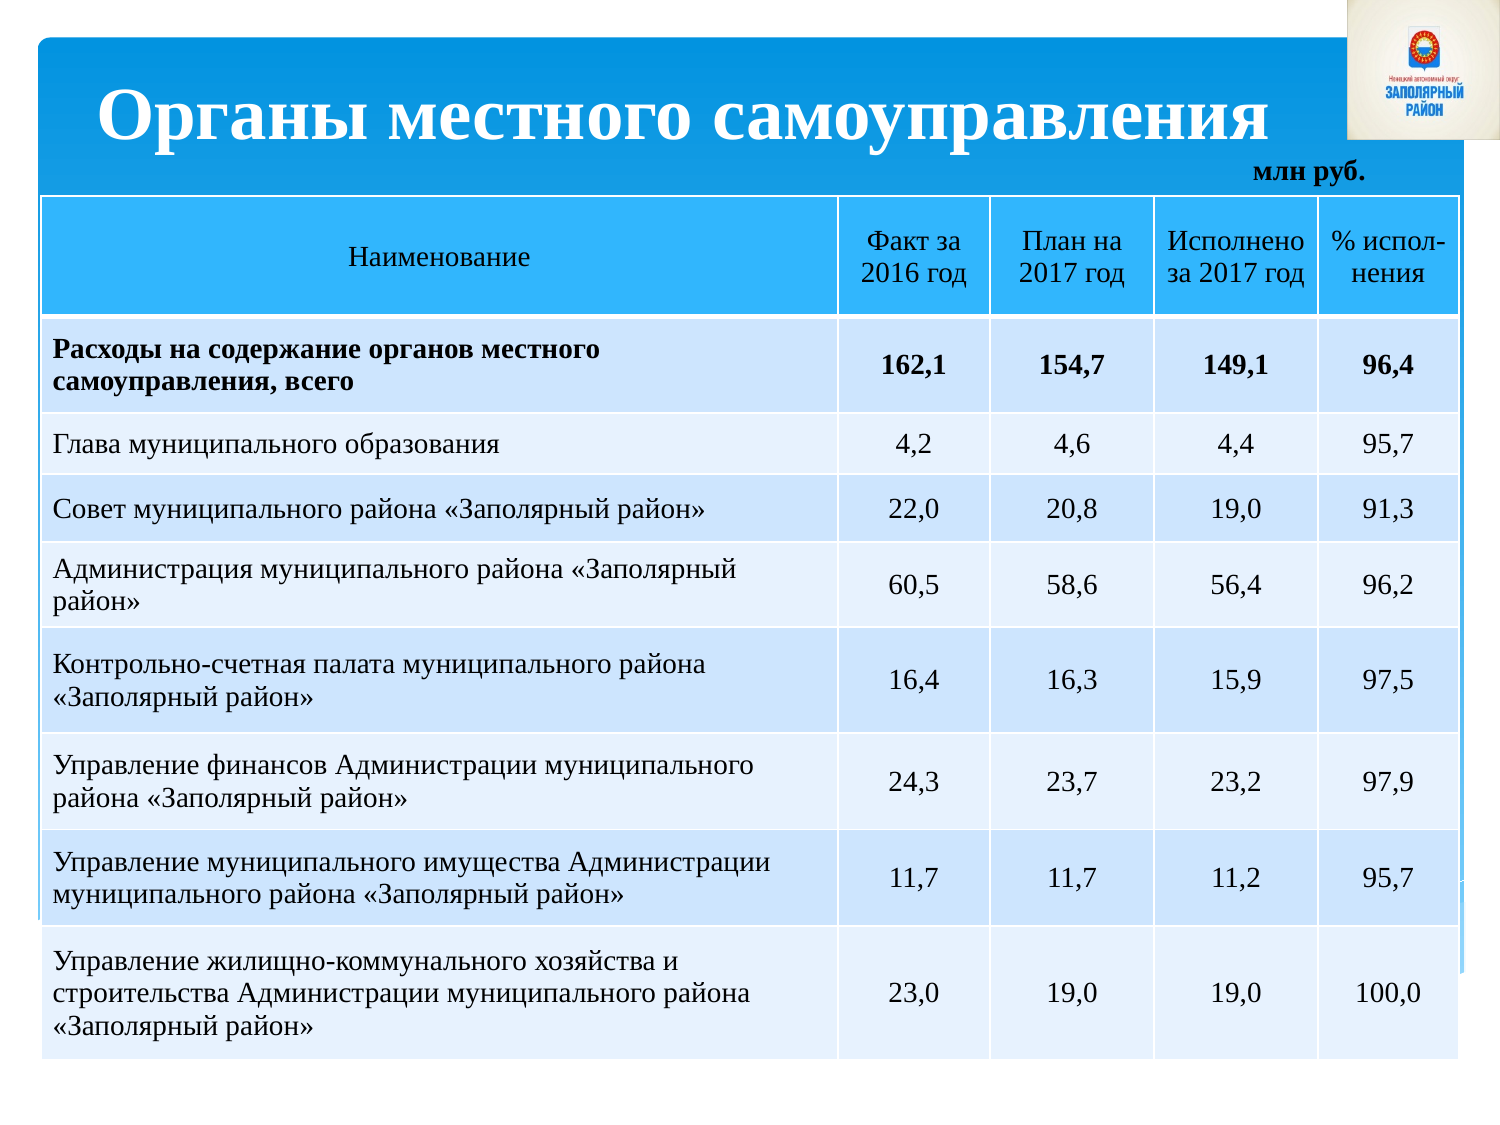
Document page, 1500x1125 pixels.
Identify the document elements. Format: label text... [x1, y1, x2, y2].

table_cell 23,0 [839, 927, 989, 1059]
table_header План на 2017 год [991, 197, 1153, 314]
text_box млн руб. [1238, 143, 1416, 197]
table_cell 16,4 [839, 628, 989, 732]
table_header Факт за 2016 год [839, 197, 989, 314]
table_cell 95,7 [1319, 414, 1458, 473]
table_cell 20,8 [991, 475, 1153, 541]
table_cell 162,1 [839, 319, 989, 412]
table_cell 23,7 [991, 734, 1153, 829]
table_cell 91,3 [1319, 475, 1458, 541]
table_cell 4,4 [1155, 414, 1317, 473]
table_cell 19,0 [991, 927, 1153, 1059]
table_cell 11,2 [1155, 830, 1317, 925]
table_cell 24,3 [839, 734, 989, 829]
table_cell 97,5 [1319, 628, 1458, 732]
table_cell 95,7 [1319, 830, 1458, 925]
table_cell 19,0 [1155, 927, 1317, 1059]
table_cell 23,2 [1155, 734, 1317, 829]
table_cell 97,9 [1319, 734, 1458, 829]
text_box Органы местного самоуправления [57, 48, 1288, 164]
picture [1347, 0, 1500, 140]
table_cell 58,6 [991, 543, 1153, 626]
table_cell 11,7 [839, 830, 989, 925]
table_cell Совет муниципального района «Заполярный район» [42, 475, 837, 541]
table_cell 149,1 [1155, 319, 1317, 412]
table_cell 4,6 [991, 414, 1153, 473]
table_cell 11,7 [991, 830, 1153, 925]
table_cell Контрольно-счетная палата муниципального района «Заполярный район» [42, 628, 837, 732]
table_header Наименование [42, 197, 837, 314]
table_cell 96,4 [1319, 319, 1458, 412]
table_header Исполнено за 2017 год [1155, 197, 1317, 314]
table_cell 60,5 [839, 543, 989, 626]
table_header % испол-нения [1319, 197, 1458, 314]
table_cell Расходы на содержание органов местного самоуправления, всего [42, 319, 837, 412]
table_cell Глава муниципального образования [42, 414, 837, 473]
table_cell 96,2 [1319, 543, 1458, 626]
table_cell 22,0 [839, 475, 989, 541]
table_cell Управление финансов Администрации муниципального района «Заполярный район» [42, 734, 837, 829]
table_cell 100,0 [1319, 927, 1458, 1059]
table_cell 56,4 [1155, 543, 1317, 626]
table_cell 16,3 [991, 628, 1153, 732]
table_cell Администрация муниципального района «Заполярный район» [42, 543, 837, 626]
table_cell Управление жилищно-коммунального хозяйства и строительства Администрации муниципального района «Заполярный район» [42, 927, 837, 1059]
table_cell 15,9 [1155, 628, 1317, 732]
table_cell 4,2 [839, 414, 989, 473]
table_cell 19,0 [1155, 475, 1317, 541]
table_cell 154,7 [991, 319, 1153, 412]
table_cell Управление муниципального имущества Администрации муниципального района «Заполярный район» [42, 830, 837, 925]
